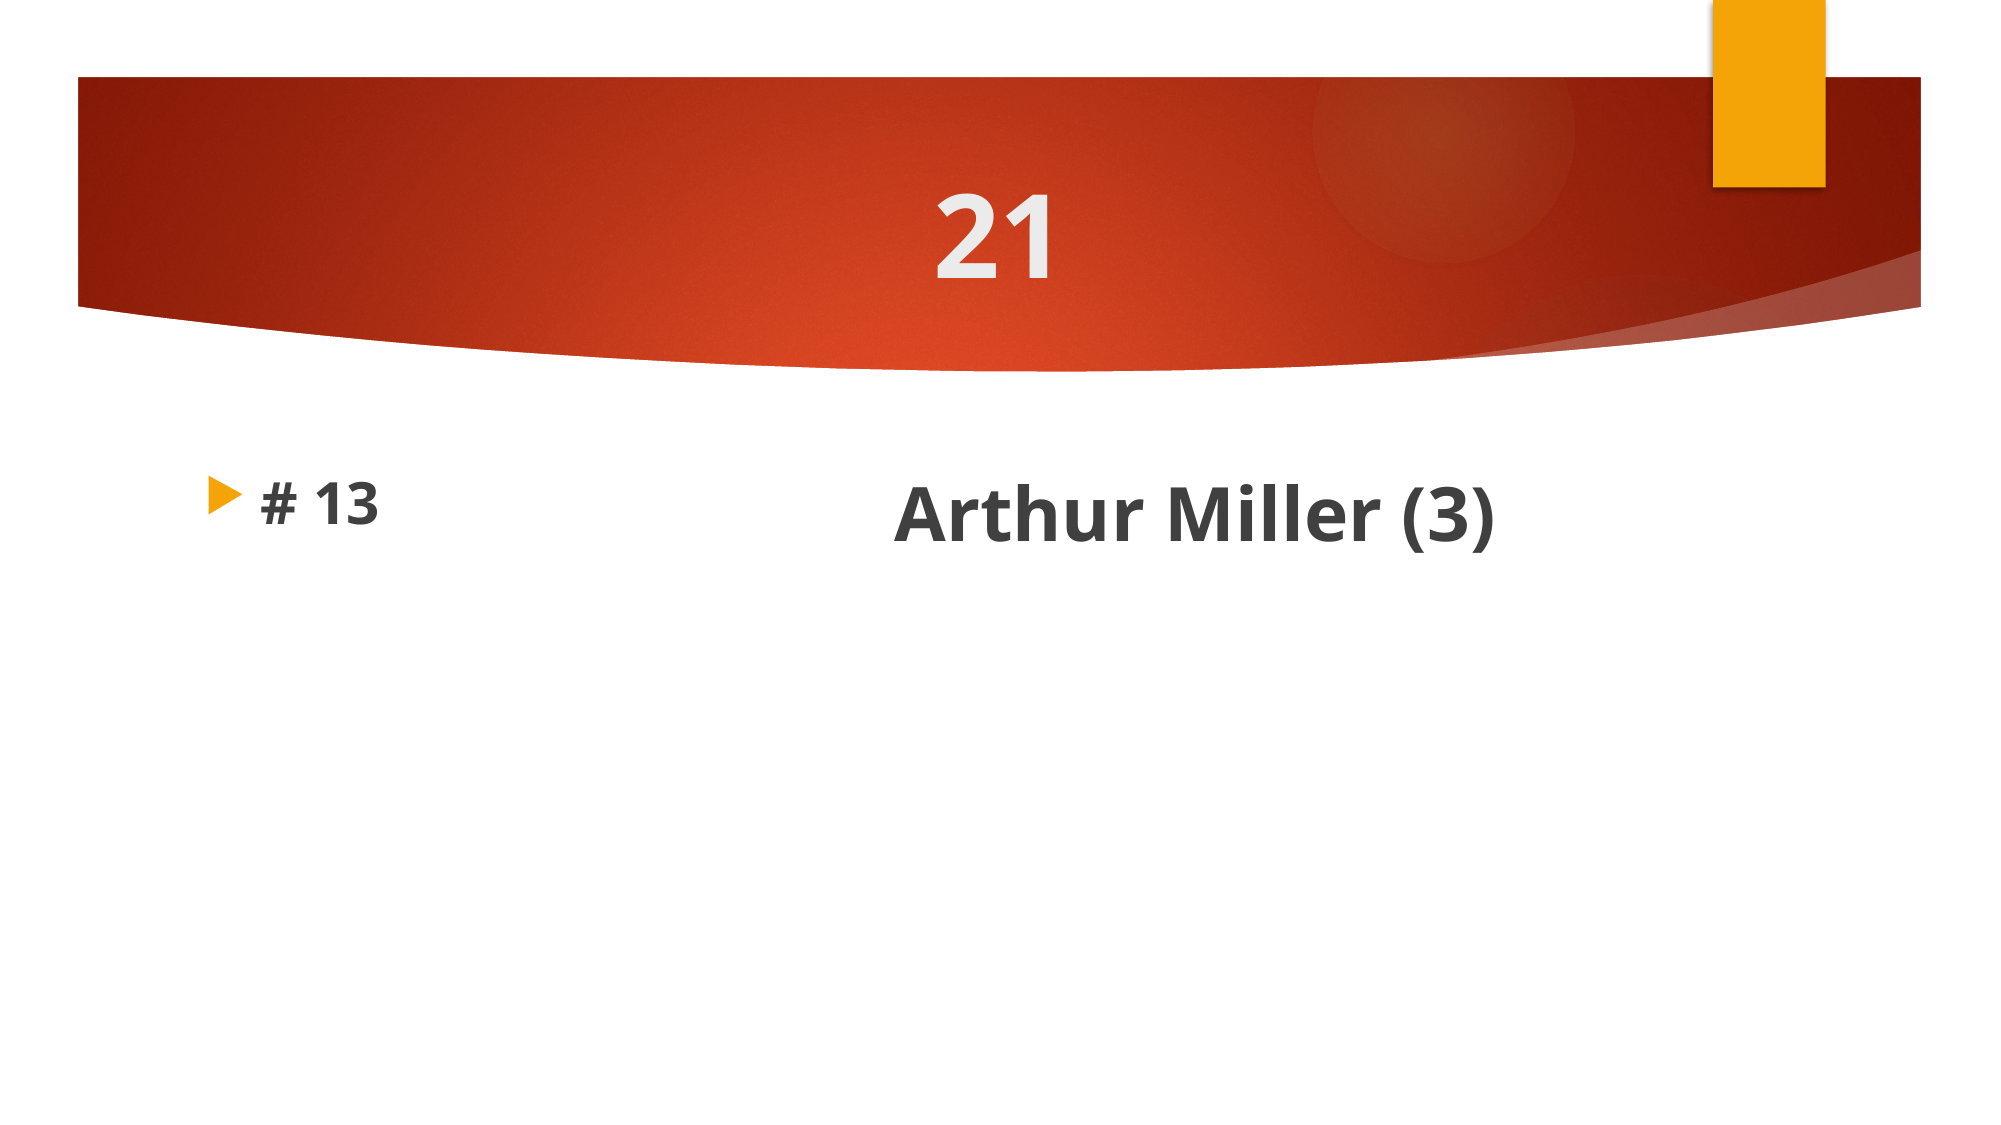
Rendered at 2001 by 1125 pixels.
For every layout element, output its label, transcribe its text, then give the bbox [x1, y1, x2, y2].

list # 13 [189, 458, 484, 578]
text_box Arthur Miller (3) [576, 458, 1815, 974]
title 21 [281, 155, 1719, 309]
